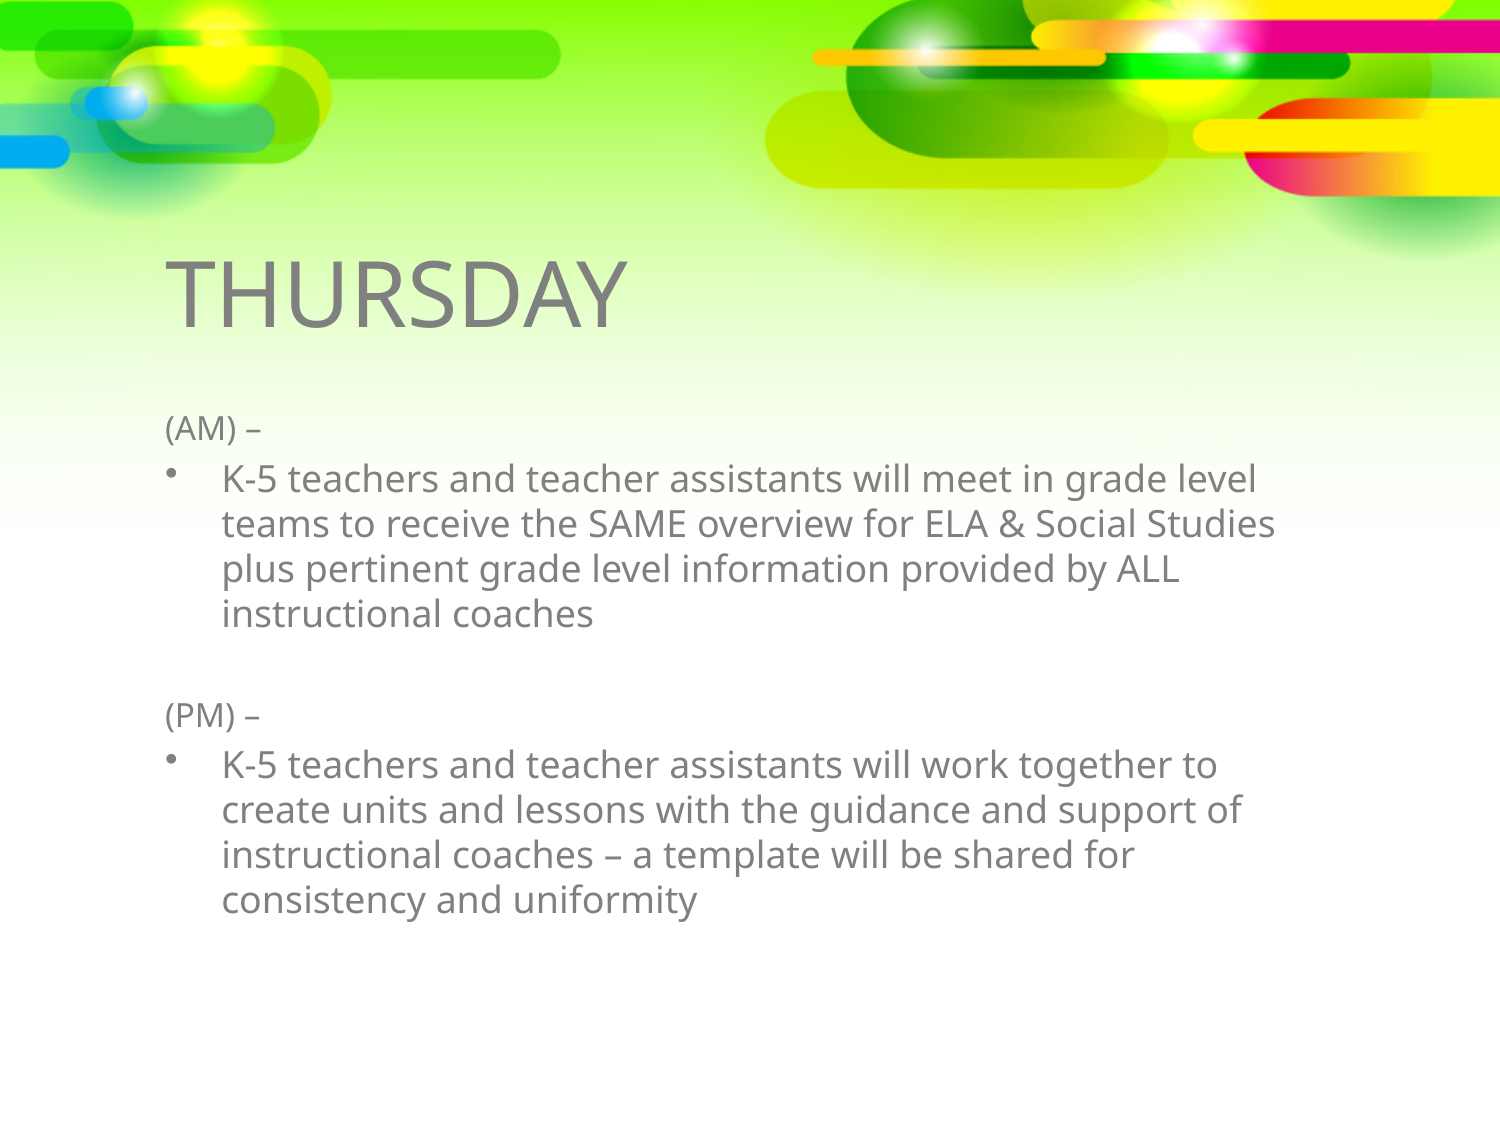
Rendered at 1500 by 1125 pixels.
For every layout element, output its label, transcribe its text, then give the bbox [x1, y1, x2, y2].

picture [0, 0, 1500, 1125]
list (AM) – K-5 teachers and teacher assistants will meet in grade level teams to receive the SAME overview for ELA & Social Studies plus pertinent grade level information provided by ALL instructional coaches (PM) – K-5 teachers and teacher assistants will work together to create units and lessons with the guidance and support of instructional coaches – a template will be shared for consistency and uniformity [150, 399, 1350, 1088]
title THURSDAY [150, 232, 1350, 350]
